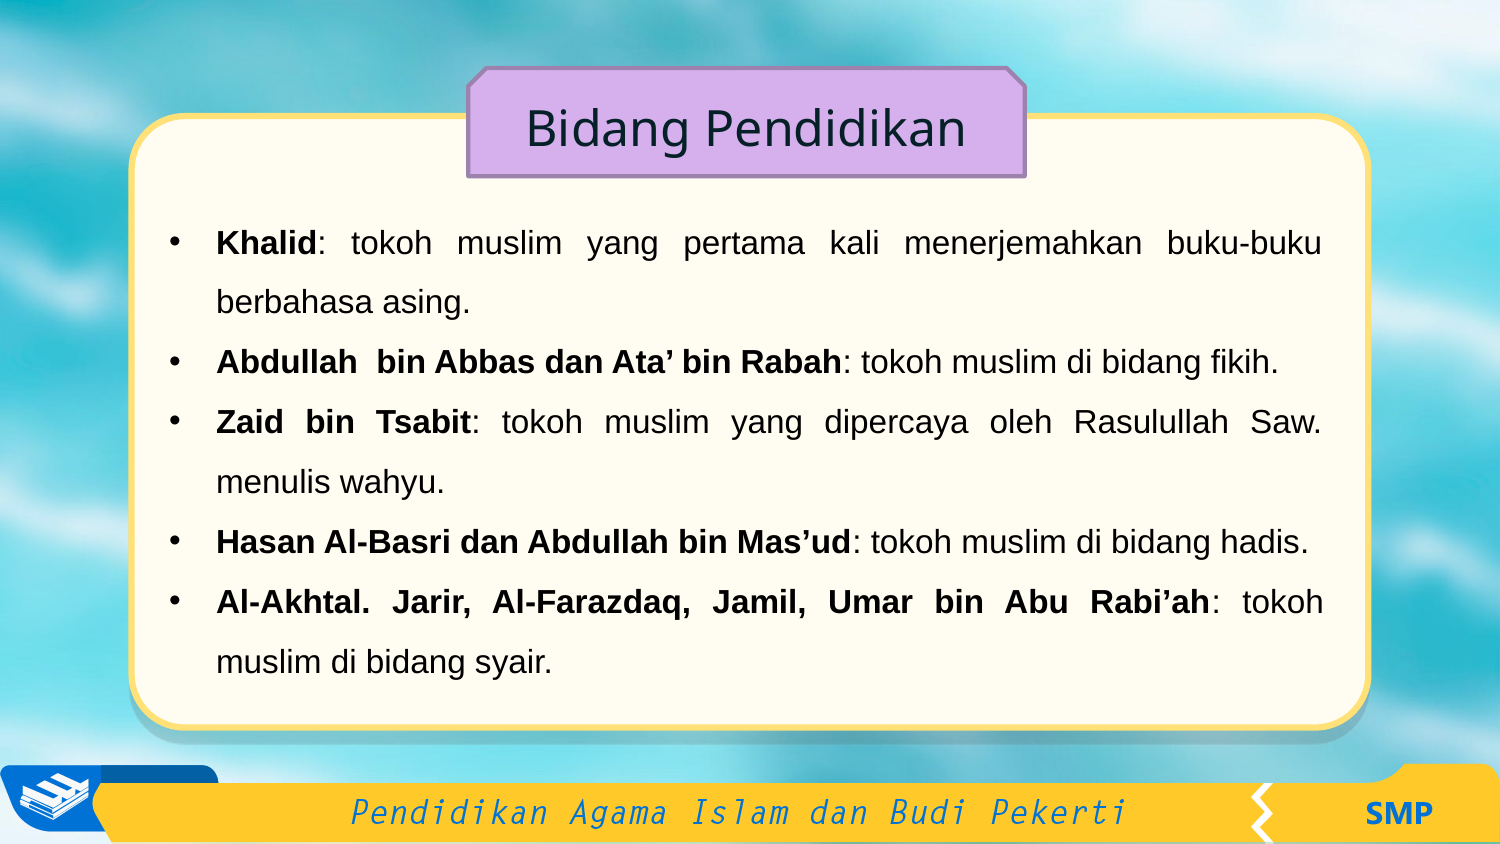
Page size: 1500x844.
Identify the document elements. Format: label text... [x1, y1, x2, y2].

text_box Bidang Pendidikan [466, 65, 1027, 179]
picture [0, 0, 1500, 844]
text_box Khalid: tokoh muslim yang pertama kali menerjemahkan buku-buku berbahasa asing. Abdullah bin Abbas dan Ata’ bin Rabah: tokoh muslim di bidang fikih. Zaid bin Tsabit: tokoh muslim yang dipercaya oleh Rasulullah Saw. menulis wahyu. Hasan Al-Basri dan Abdullah bin Mas’ud: tokoh muslim di bidang hadis. Al-Akhtal. Jarir, Al-Farazdaq, Jamil, Umar bin Abu Rabi’ah: tokoh muslim di bidang syair. [154, 193, 1339, 688]
